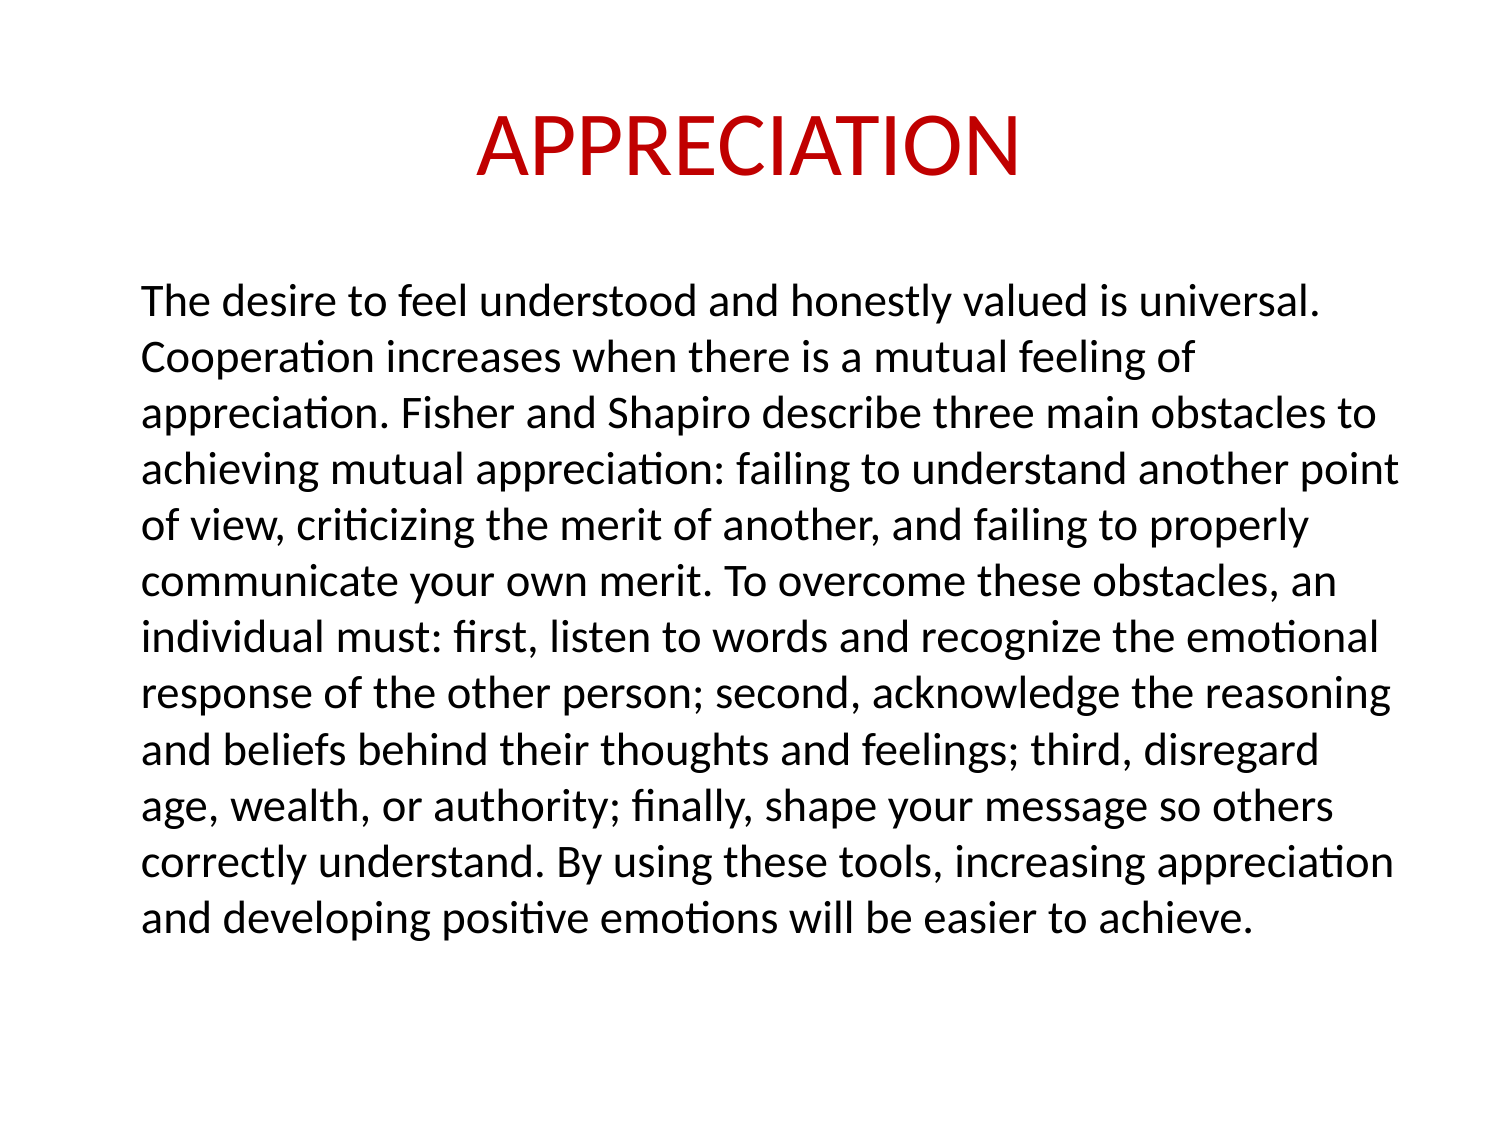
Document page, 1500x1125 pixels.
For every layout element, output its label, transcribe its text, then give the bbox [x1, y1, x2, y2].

list The desire to feel understood and honestly valued is universal. Cooperation increases when there is a mutual feeling of appreciation. Fisher and Shapiro describe three main obstacles to achieving mutual appreciation: failing to understand another point of view, criticizing the merit of another, and failing to properly communicate your own merit. To overcome these obstacles, an individual must: first, listen to words and recognize the emotional response of the other person; second, acknowledge the reasoning and beliefs behind their thoughts and feelings; third, disregard age, wealth, or authority; finally, shape your message so others correctly understand. By using these tools, increasing appreciation and developing positive emotions will be easier to achieve. [75, 262, 1425, 1005]
title APPRECIATION [75, 45, 1425, 233]
